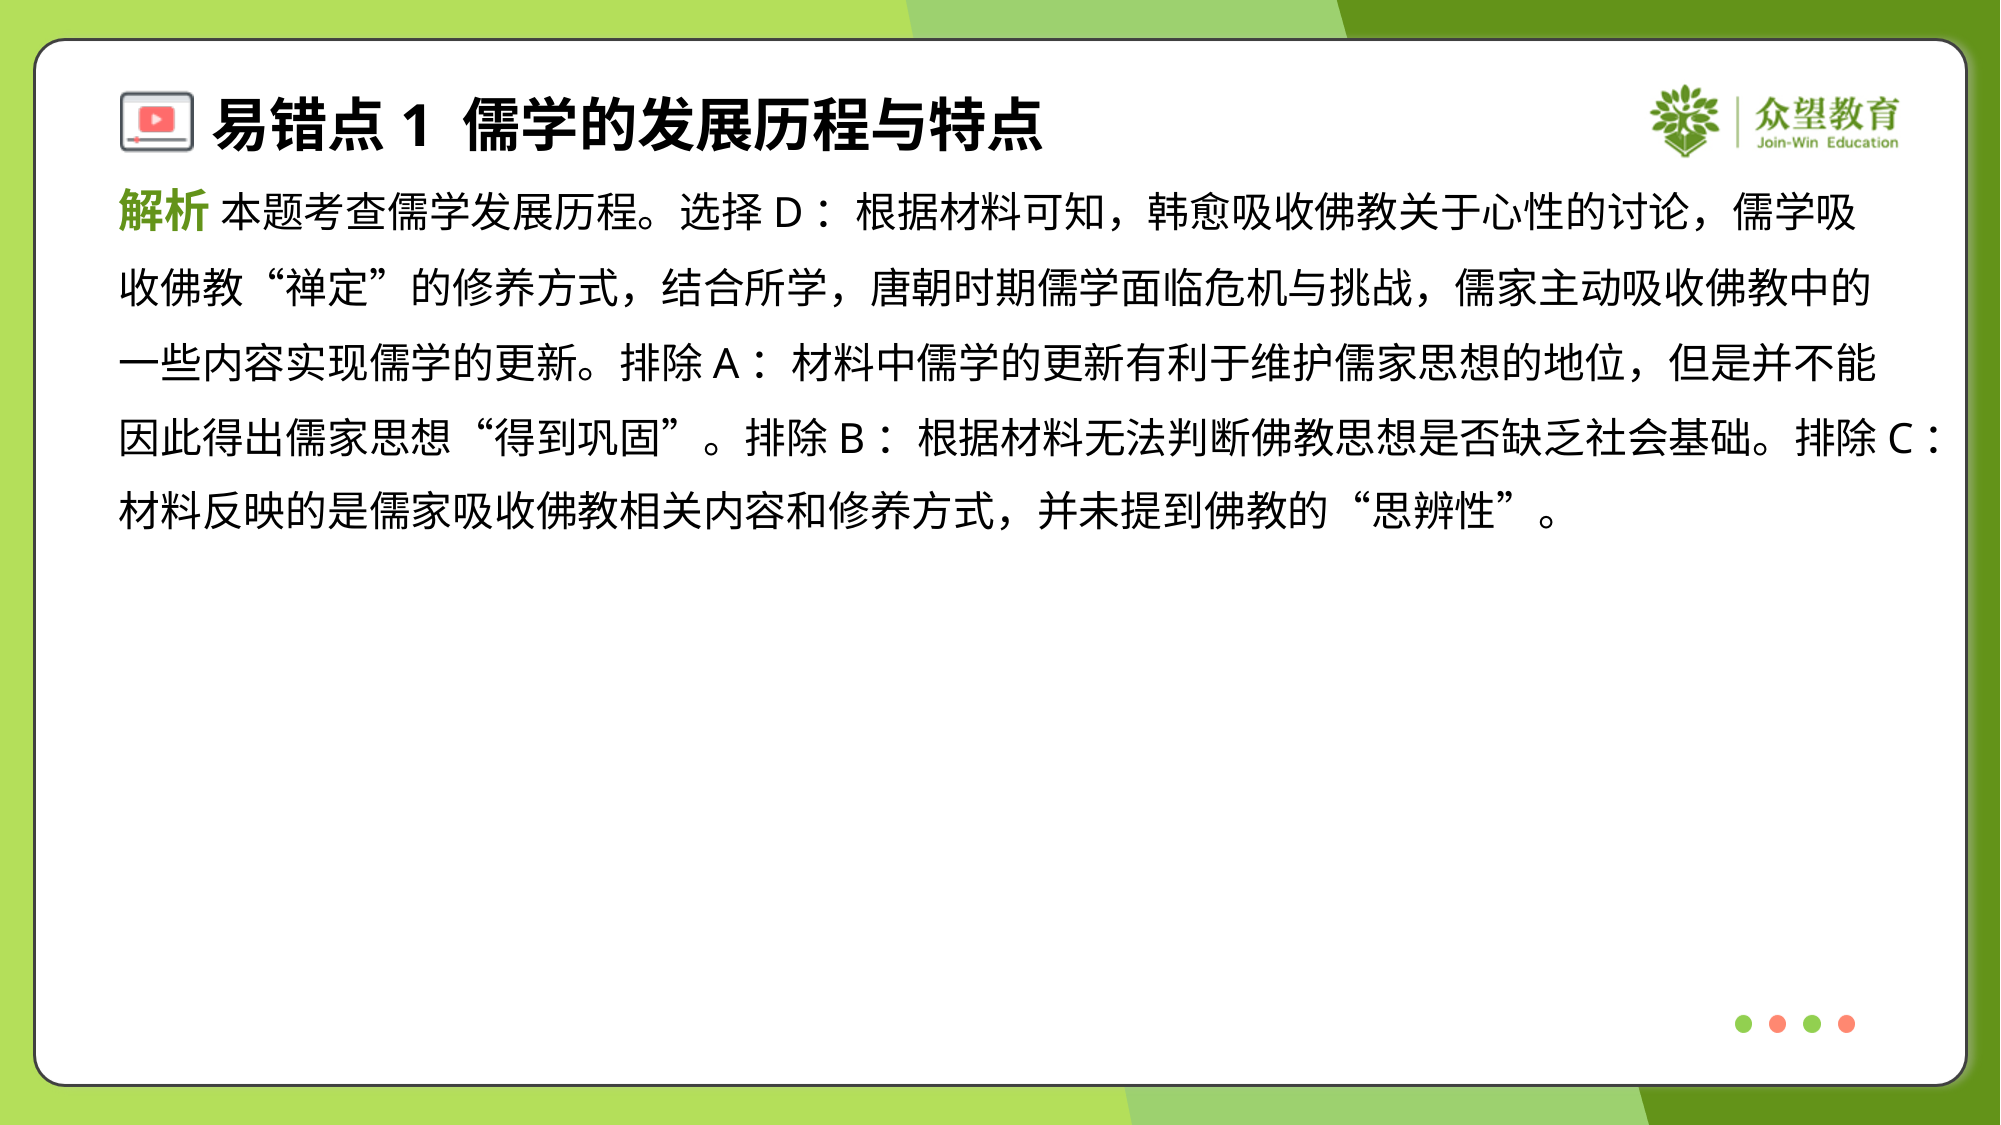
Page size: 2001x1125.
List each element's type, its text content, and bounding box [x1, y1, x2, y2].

text_box 解析 本题考查儒学发展历程。选择D：根据材料可知，韩愈吸收佛教关于心性的讨论，儒学吸 收佛教“禅定”的修养方式，结合所学，唐朝时期儒学面临危机与挑战，儒家主动吸收佛教中的 一些内容实现儒学的更新。排除A：材料中儒学的更新有利于维护儒家思想的地位，但是并不能 因此得出儒家思想“得到巩固”。排除B：根据材料无法判断佛教思想是否缺乏社会基础。排除C： 材料反映的是儒家吸收佛教相关内容和修养方式，并未提到佛教的“思辨性”。 [118, 159, 1883, 527]
picture [0, 0, 2000, 1125]
